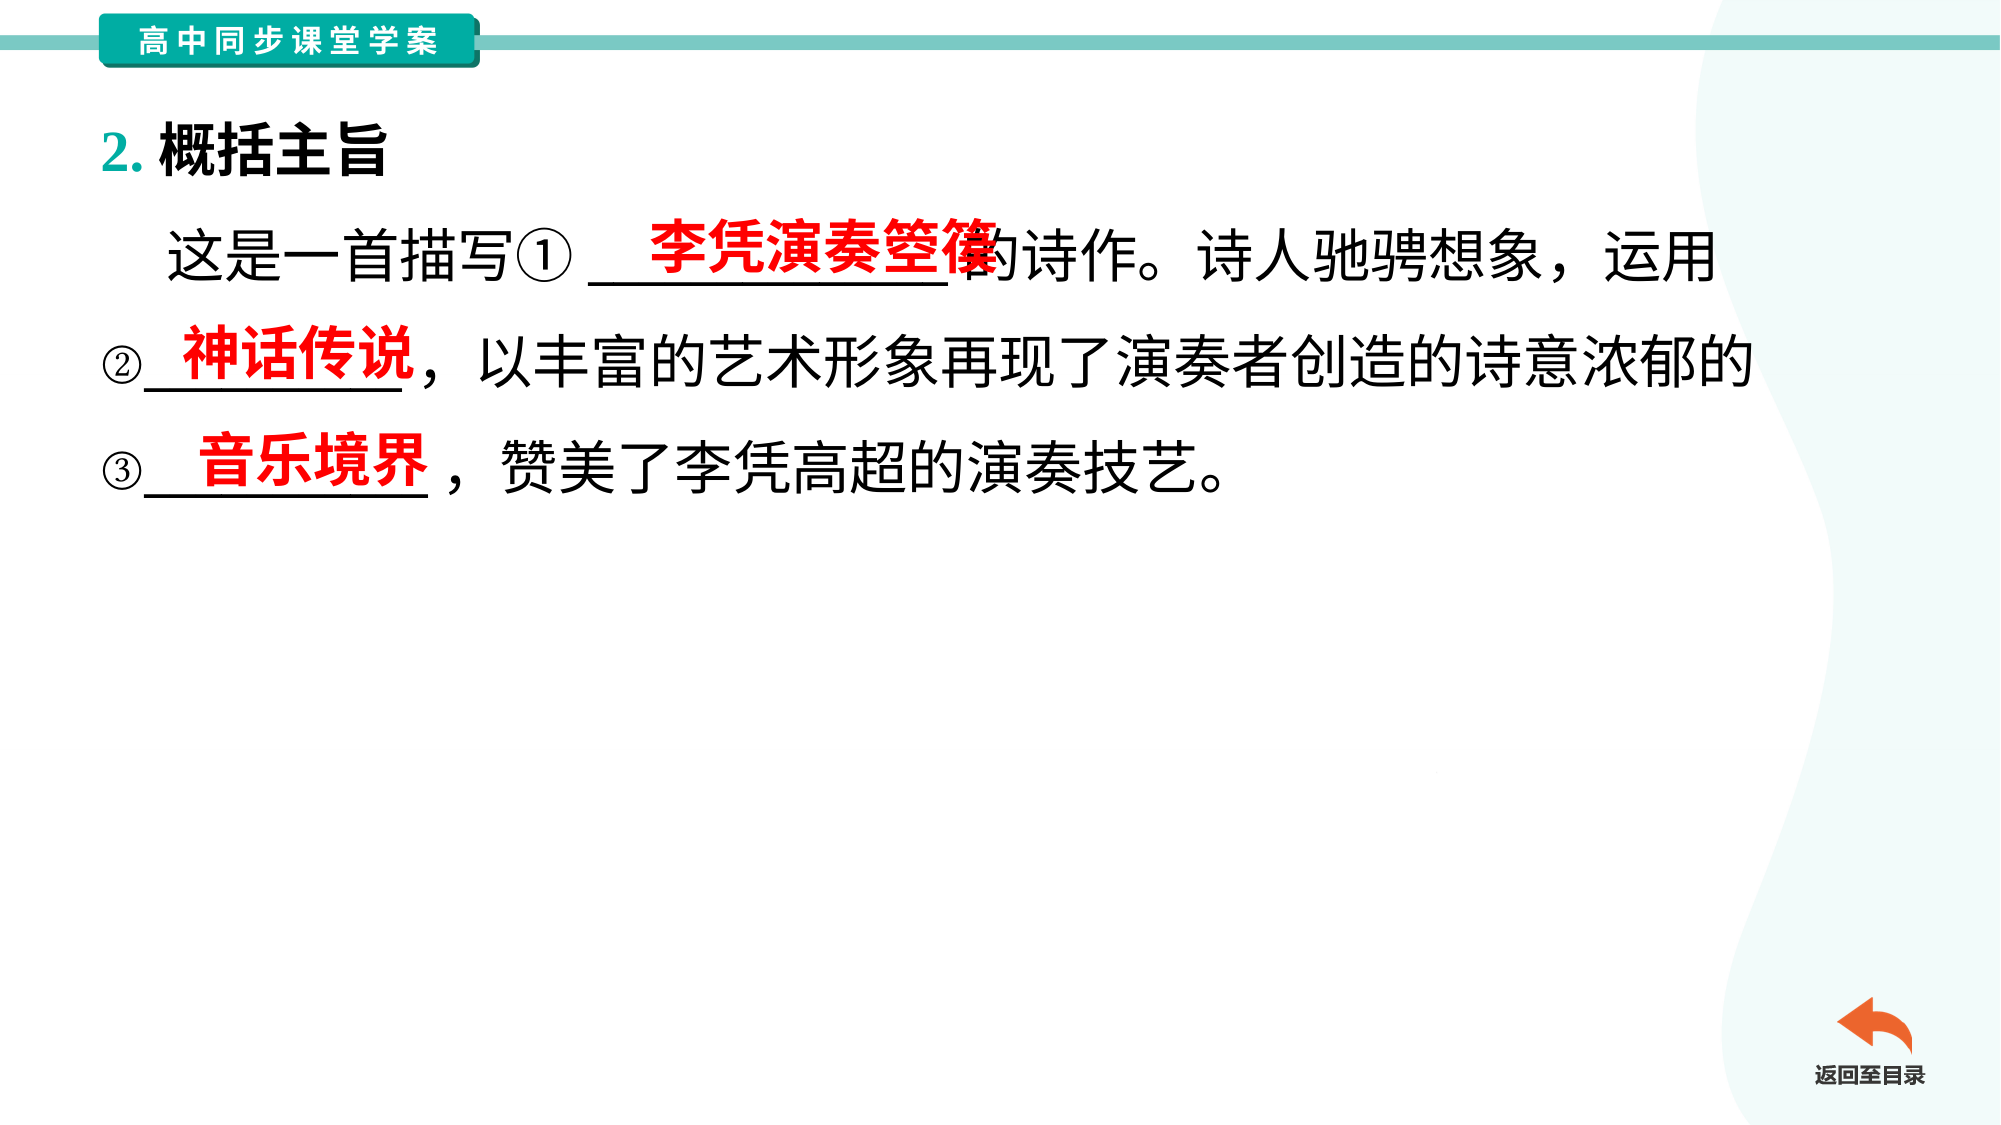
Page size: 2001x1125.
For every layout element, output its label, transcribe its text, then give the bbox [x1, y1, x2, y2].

text_box 音乐境界 [175, 390, 452, 493]
picture [0, 0, 2000, 1125]
text_box 李凭演奏箜篌 [627, 178, 1022, 281]
text_box 神话传说 [160, 284, 438, 387]
text_box 2.概括主旨 这是一首描写①______________的诗作。诗人驰骋想象，运用 ②__________，以丰富的艺术形象再现了演奏者创造的诗意浓郁的 ③___________，赞美了李凭高超的演奏技艺。 [100, 76, 1899, 502]
